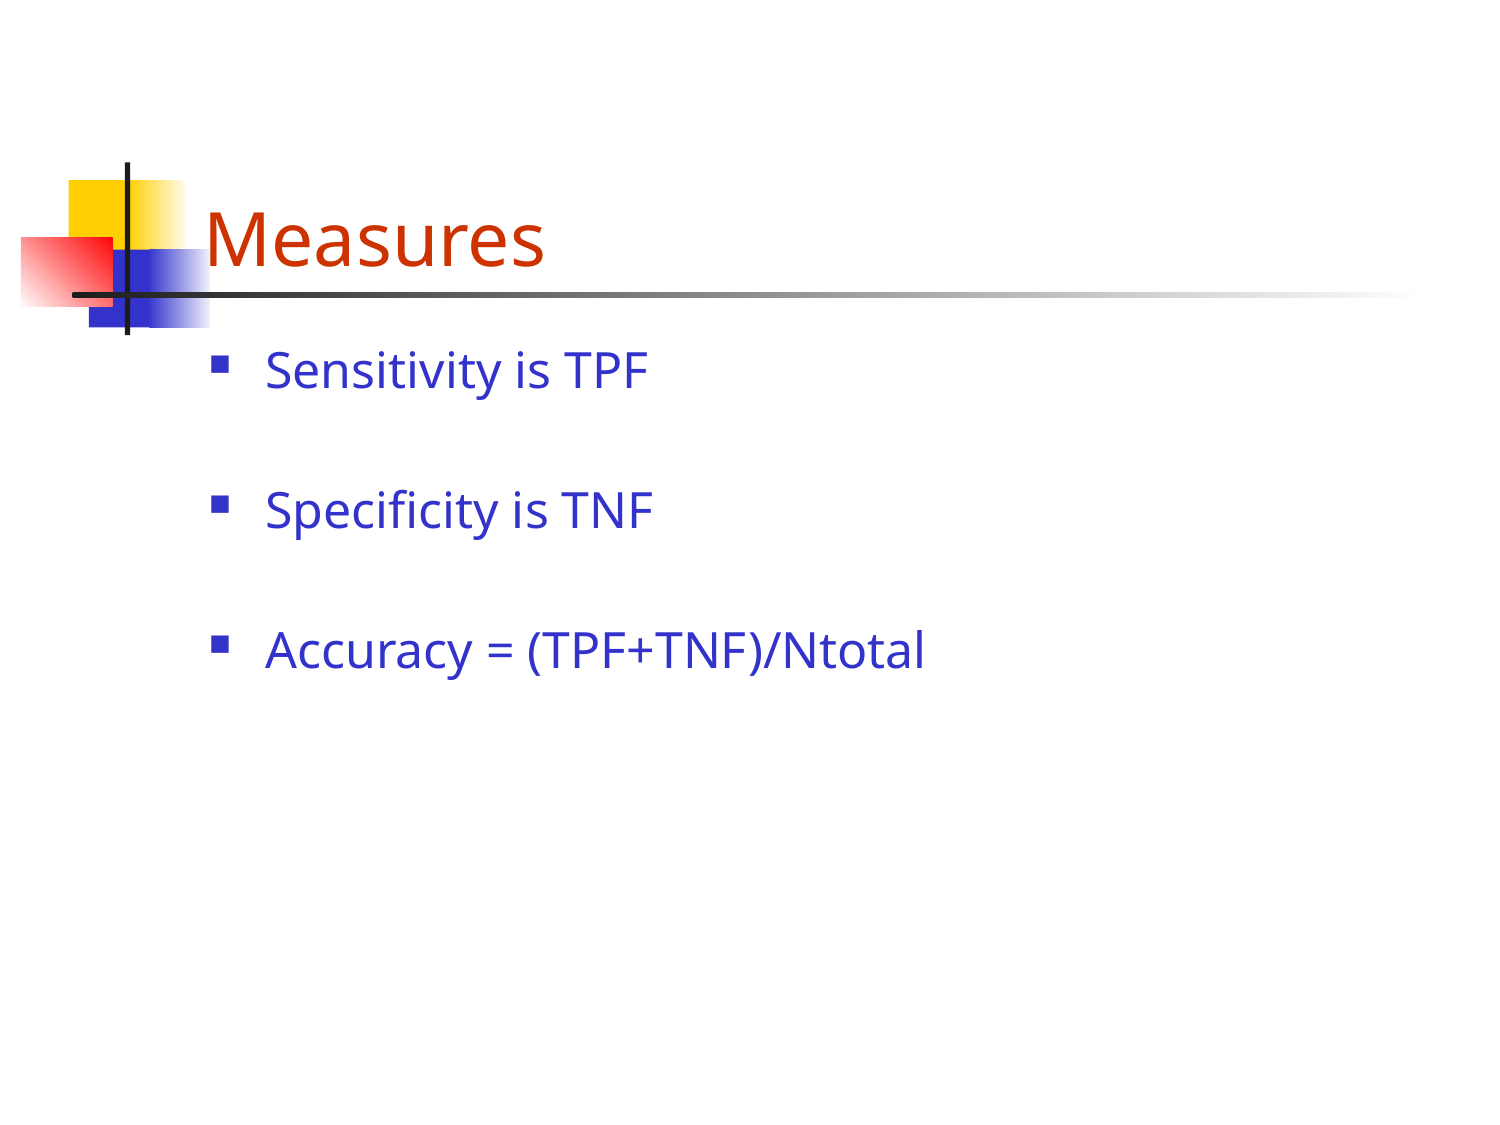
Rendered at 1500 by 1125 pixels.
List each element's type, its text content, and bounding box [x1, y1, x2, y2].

title Measures [188, 101, 1468, 289]
list Sensitivity is TPF Specificity is TNF Accuracy = (TPF+TNF)/Ntotal [193, 330, 1470, 1007]
